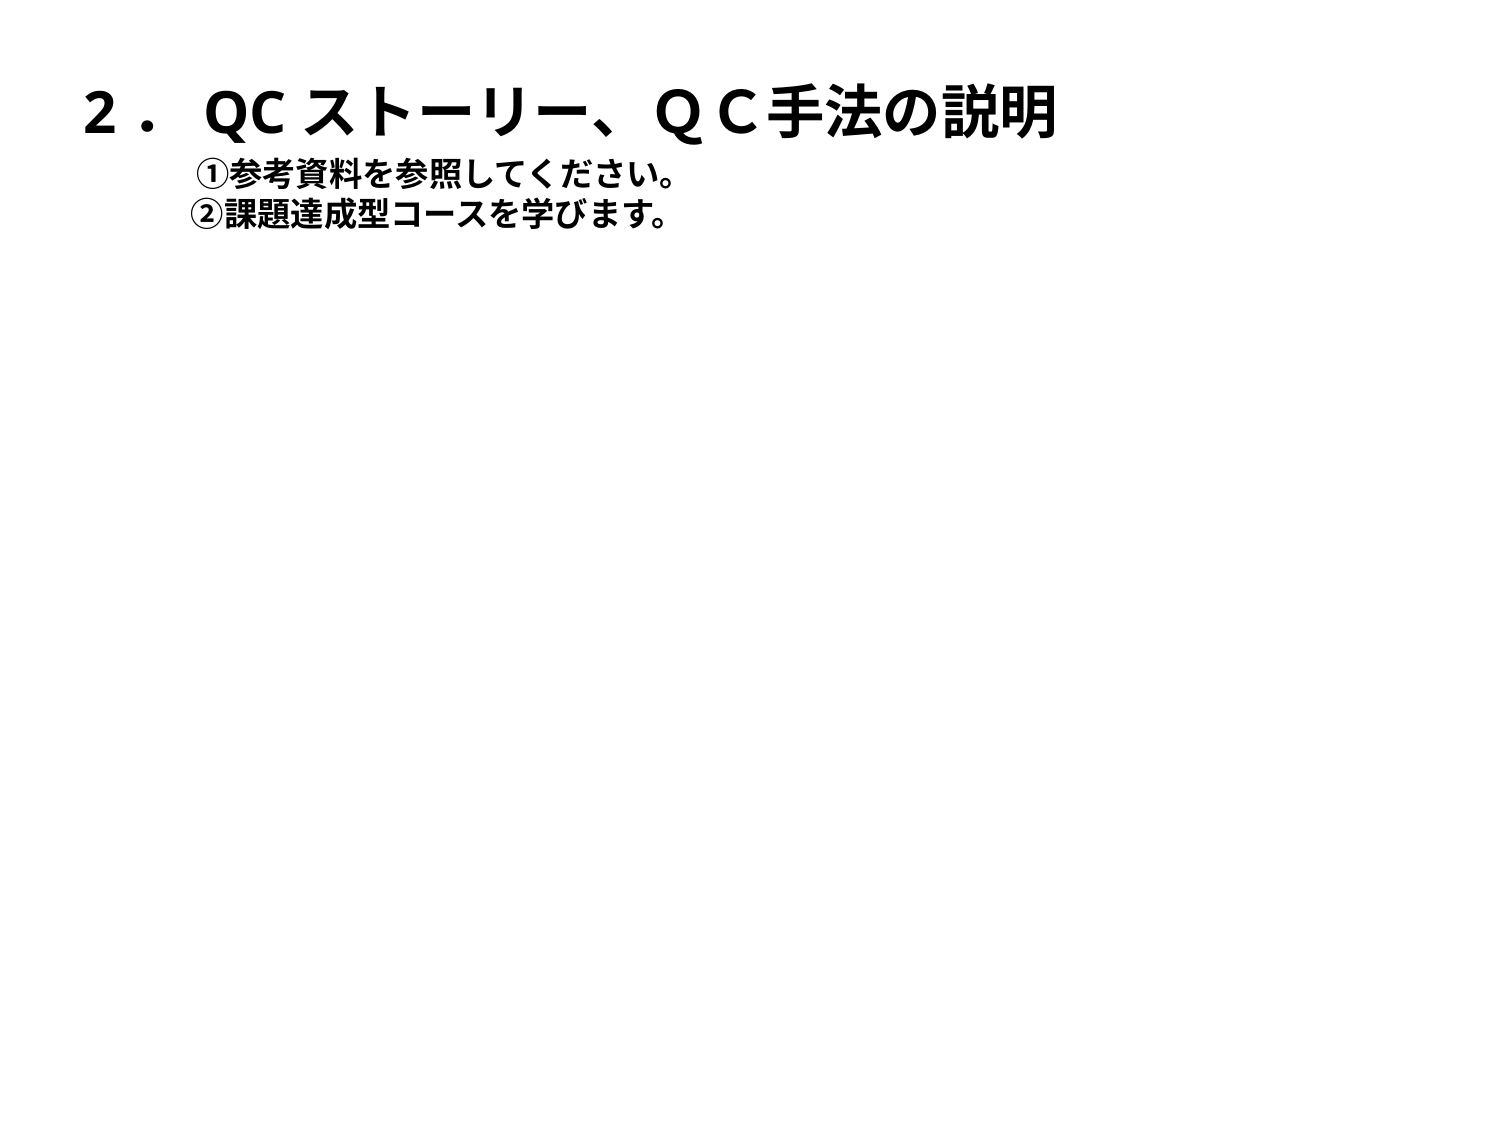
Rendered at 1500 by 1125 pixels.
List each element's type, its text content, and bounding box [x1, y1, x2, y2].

text_box 2．QCストーリー、ＱＣ手法の説明 ①参考資料を参照してください。 ②課題達成型コースを学びます。 [69, 67, 1466, 241]
